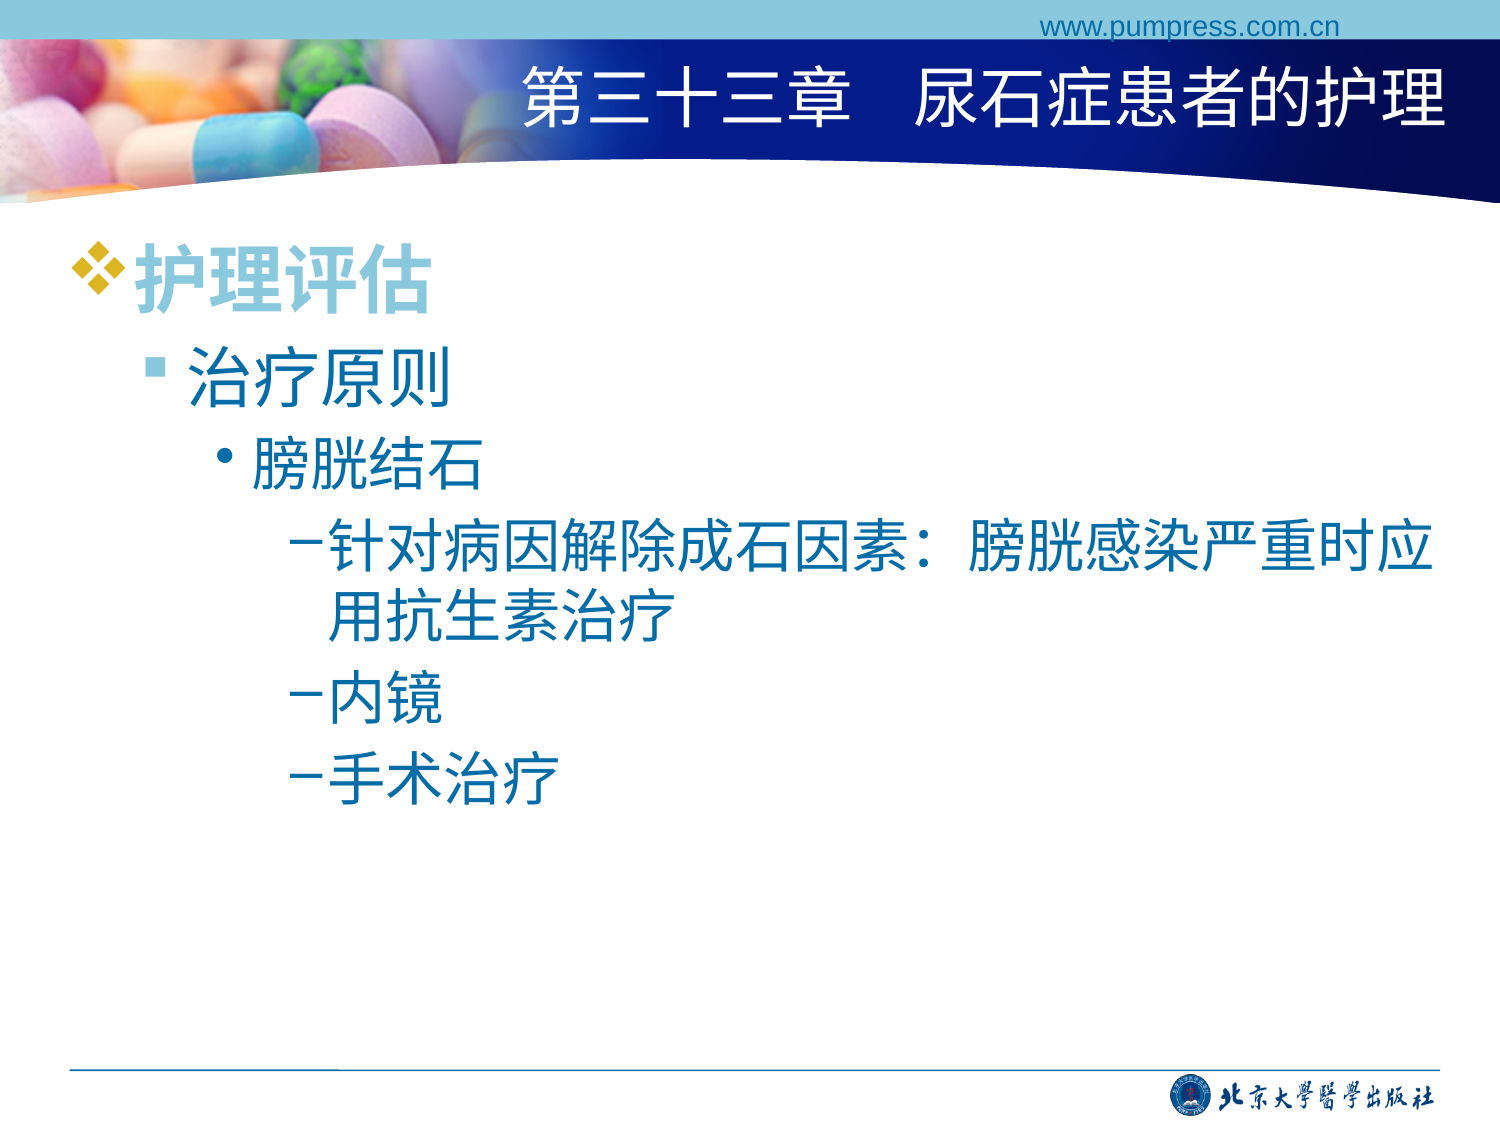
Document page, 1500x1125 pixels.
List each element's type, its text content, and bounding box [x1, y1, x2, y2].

slide_number www.pumpress.com.cn [1025, 0, 1463, 38]
list 护理评估 治疗原则 膀胱结石 针对病因解除成石因素：膀胱感染严重时应用抗生素治疗 内镜 手术治疗 [49, 224, 1463, 1026]
picture [1170, 1074, 1436, 1118]
picture [0, 40, 1500, 203]
title 第三十三章 尿石症患者的护理 [137, 49, 1463, 143]
